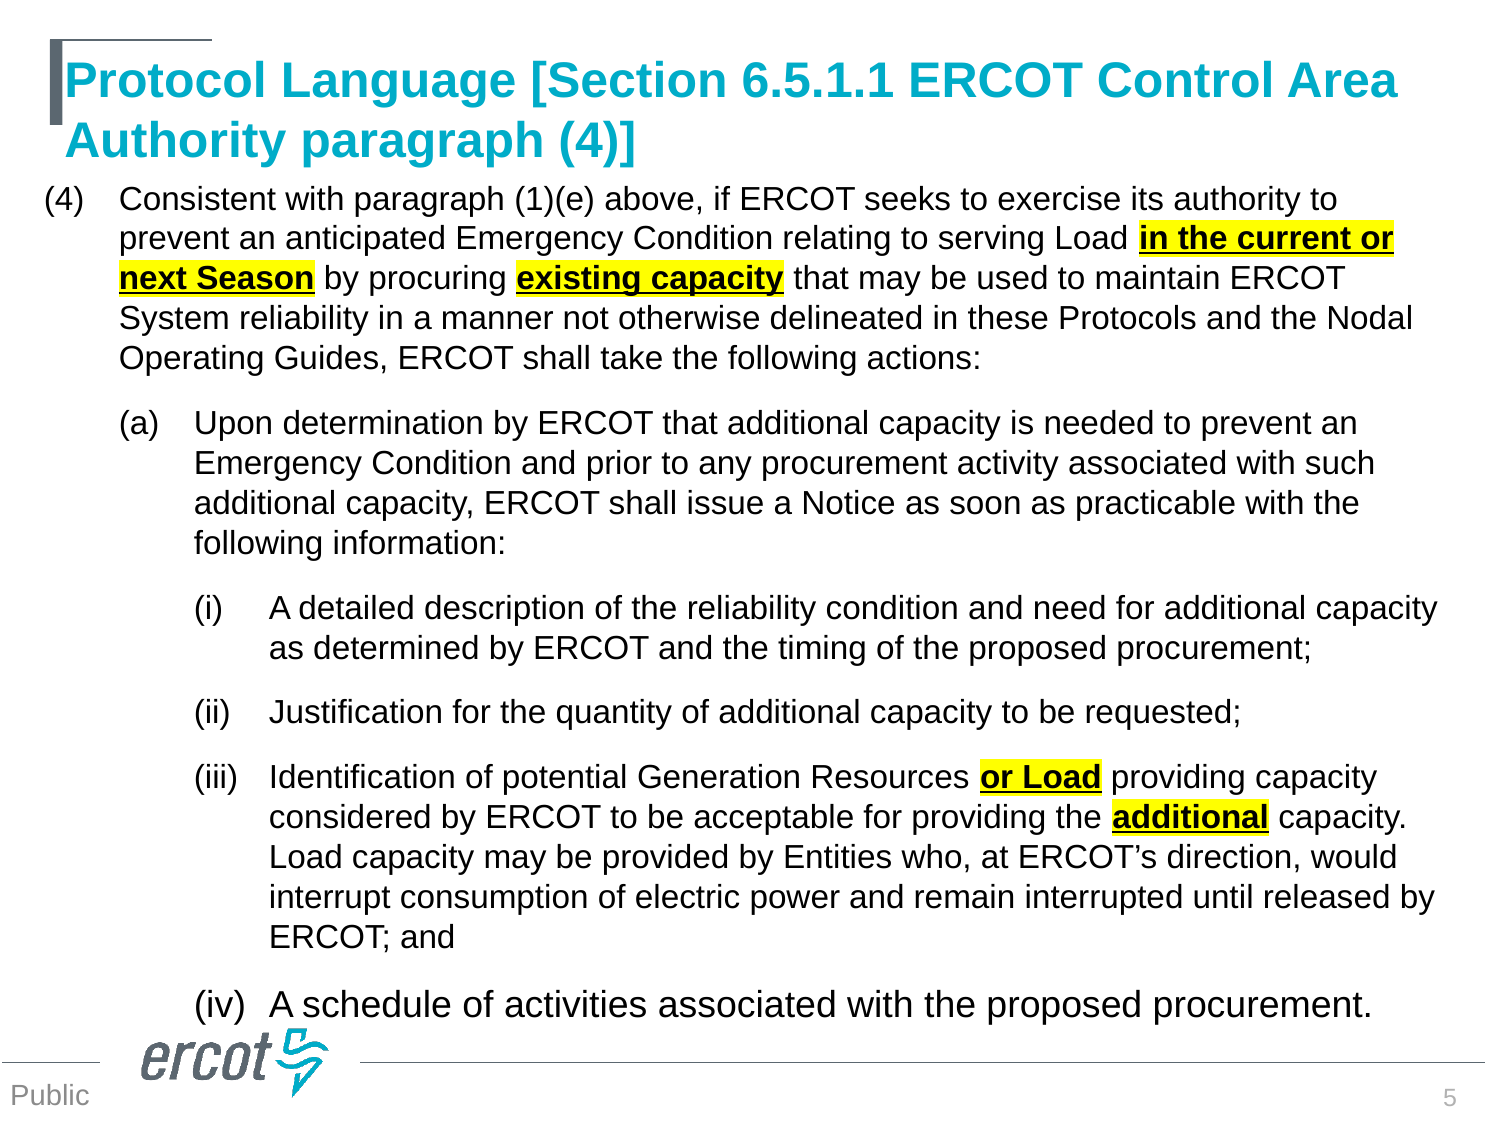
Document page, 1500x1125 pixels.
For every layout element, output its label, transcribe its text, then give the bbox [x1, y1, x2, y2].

slide_number 5 [1412, 1085, 1488, 1109]
picture [137, 1033, 332, 1100]
text_box (4) Consistent with paragraph (1)(e) above, if ERCOT seeks to exercise its authority to prevent an anticipated Emergency Condition relating to serving Load in the current or next Season by procuring existing capacity that may be used to maintain ERCOT System reliability in a manner not otherwise delineated in these Protocols and the Nodal Operating Guides, ERCOT shall take the following actions: (a) Upon determination by ERCOT that additional capacity is needed to prevent an Emergency Condition and prior to any procurement activity associated with such additional capacity, ERCOT shall issue a Notice as soon as practicable with the following information: (i) A detailed description of the reliability condition and need for additional capacity as determined by ERCOT and the timing of the proposed procurement; (ii) Justification for the quantity of additional capacity to be requested; Identification of potential Generation Resources or Load providing capacity considered by ERCOT to be acceptable for providing the additional capacity. Load capacity may be provided by Entities who, at ERCOT’s direction, would interrupt consumption of electric power and remain interrupted until released by ERCOT; and A schedule of activities associated with the proposed procurement. [29, 169, 1471, 1033]
title Protocol Language [Section 6.5.1.1 ERCOT Control Area Authority paragraph (4)] [49, 39, 1450, 169]
